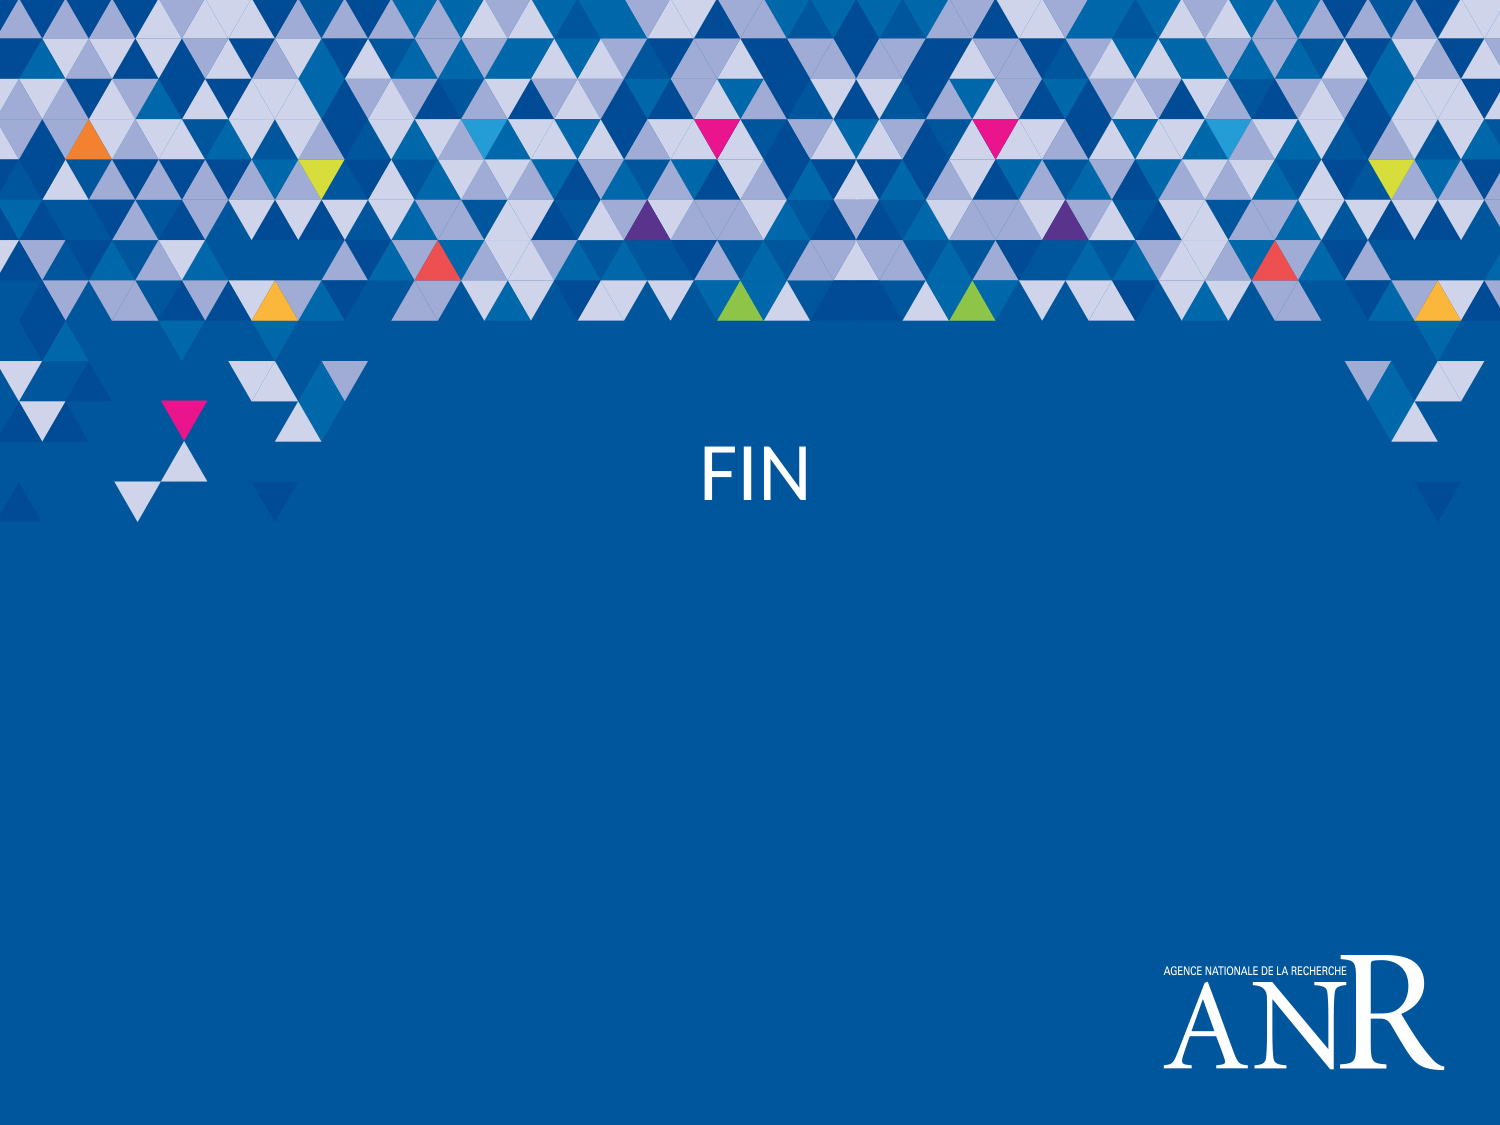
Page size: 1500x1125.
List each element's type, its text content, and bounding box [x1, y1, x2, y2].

picture [0, 0, 1500, 1125]
text_box FIN [428, 410, 1084, 525]
